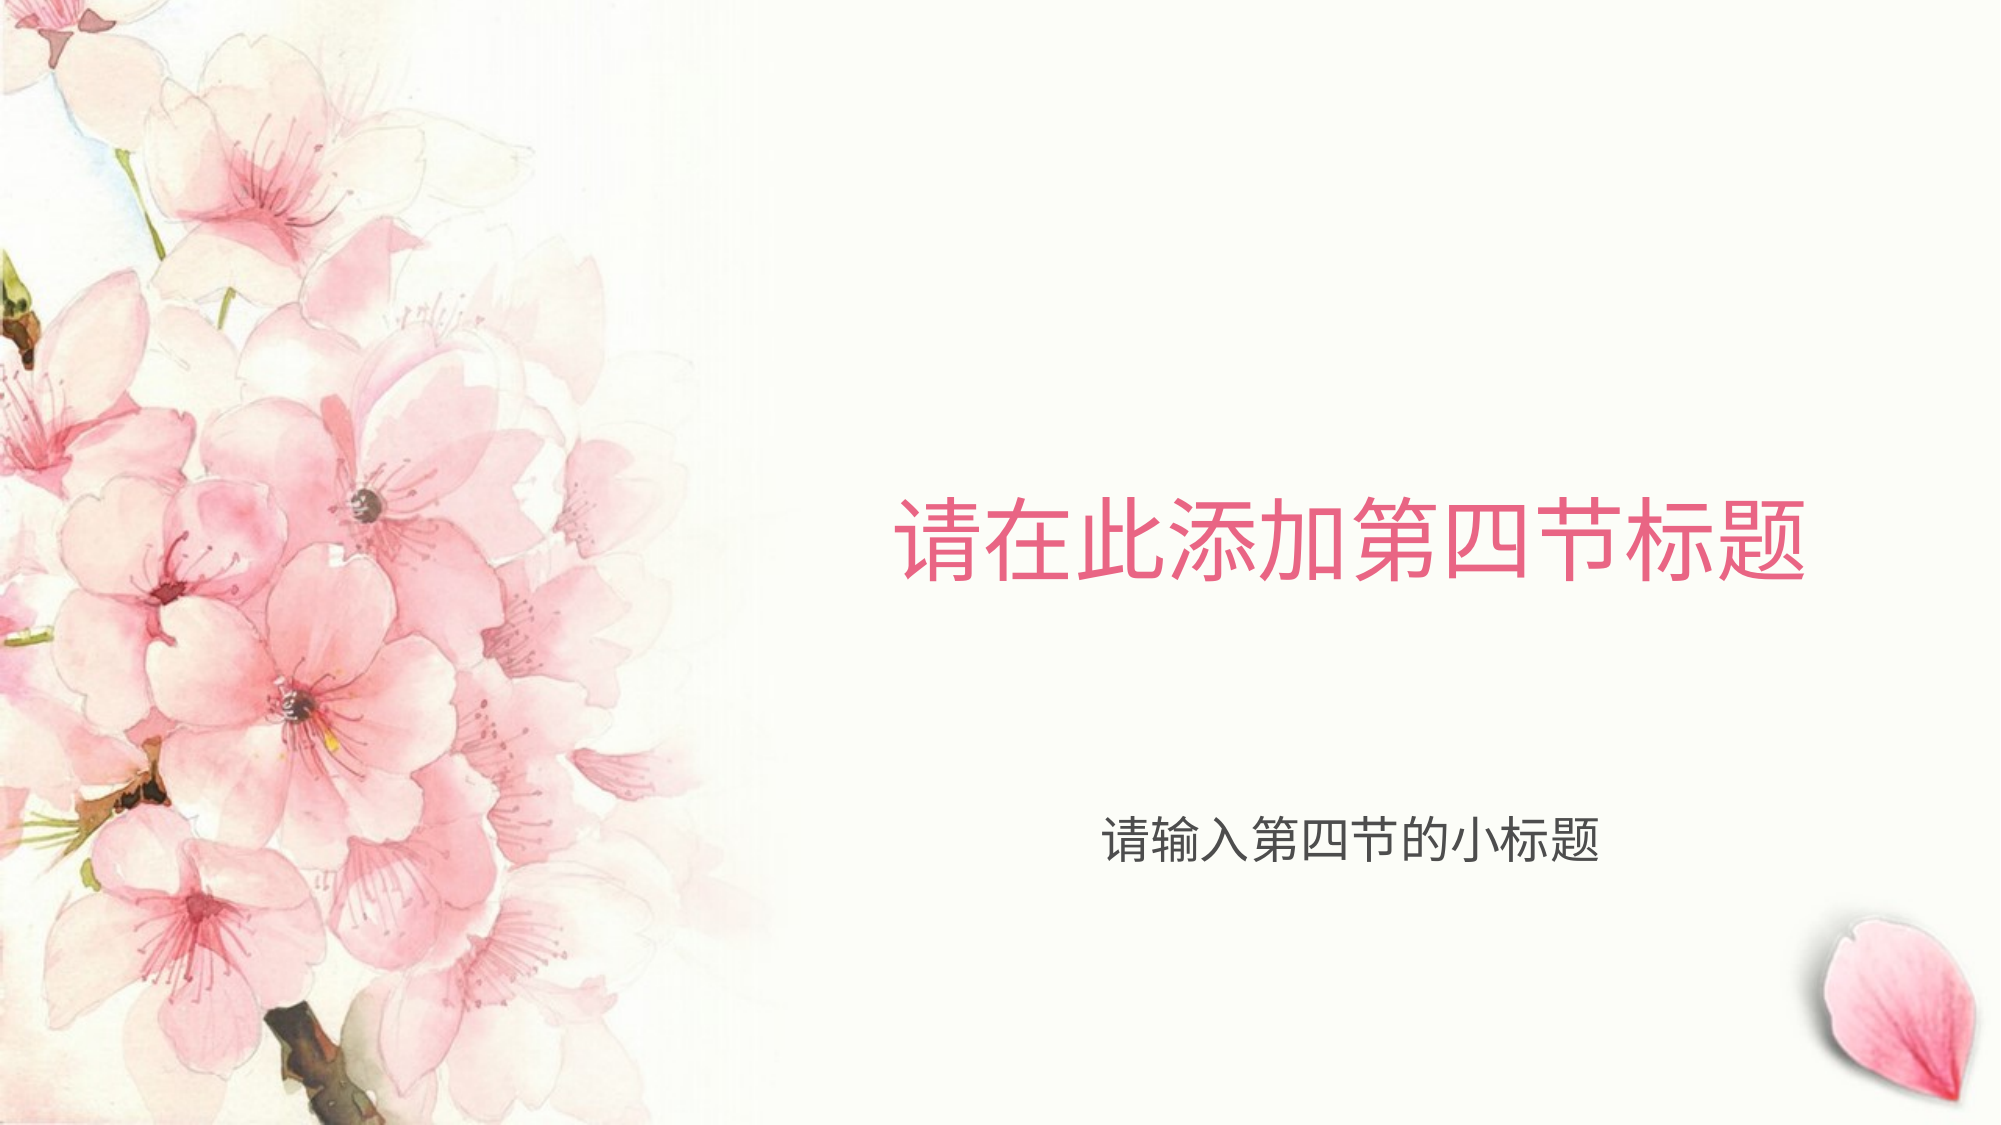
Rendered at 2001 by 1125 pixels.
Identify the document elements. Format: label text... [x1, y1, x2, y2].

list 请输入第四节的小标题 [761, 771, 1939, 878]
title 请在此添加第四节标题 [761, 304, 1939, 716]
picture [0, 0, 2000, 1125]
